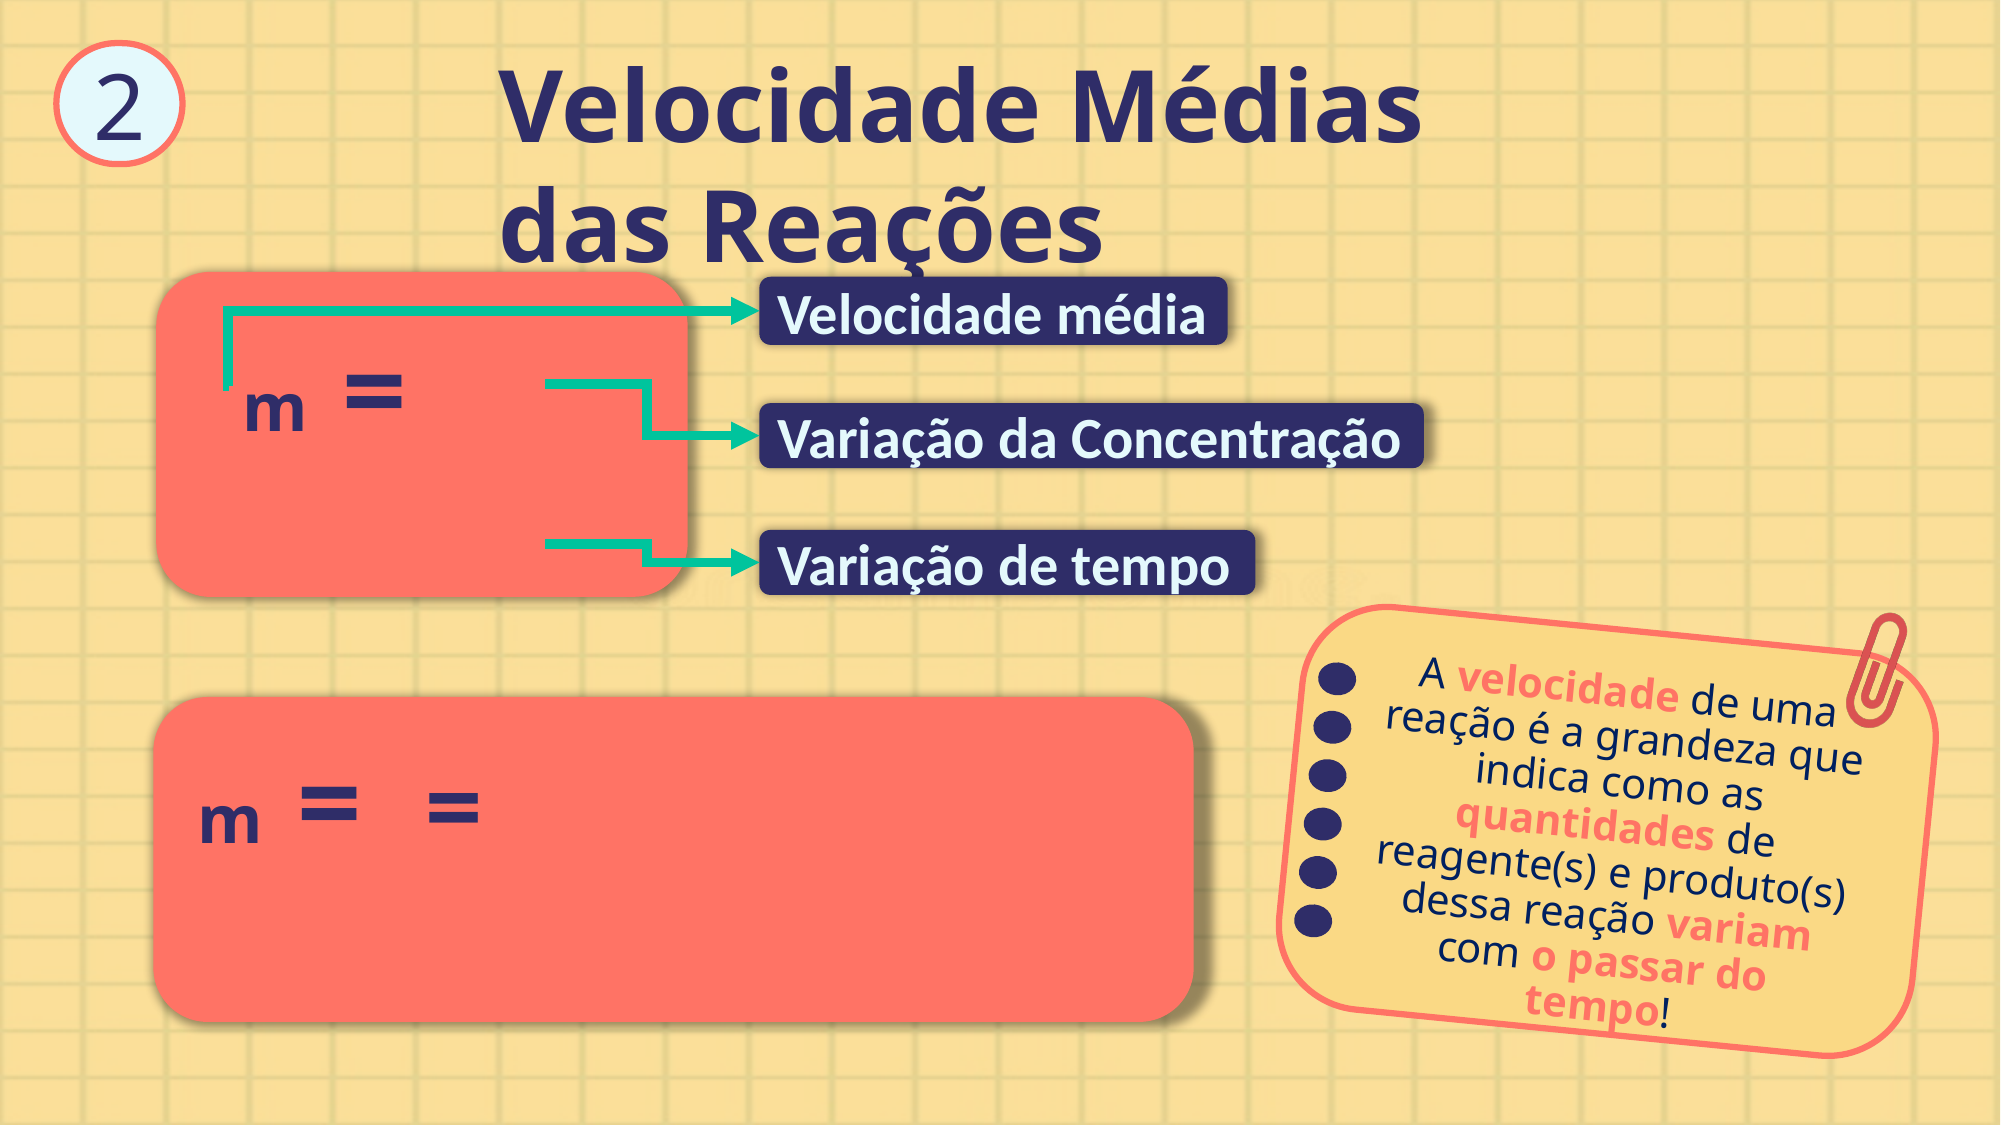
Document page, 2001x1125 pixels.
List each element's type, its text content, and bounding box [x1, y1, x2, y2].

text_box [1296, 553, 1934, 1035]
text_box [155, 270, 689, 598]
text_box Variação da Concentração [758, 402, 1425, 470]
text_box Velocidade média [758, 275, 1229, 346]
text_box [545, 544, 760, 563]
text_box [227, 310, 760, 435]
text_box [545, 384, 760, 436]
text_box 2 [55, 42, 184, 166]
text_box [152, 695, 1195, 1023]
picture [0, 0, 2001, 1125]
text_box Velocidade Médias das Reações [484, 35, 1584, 290]
text_box Variação de tempo [758, 528, 1257, 596]
